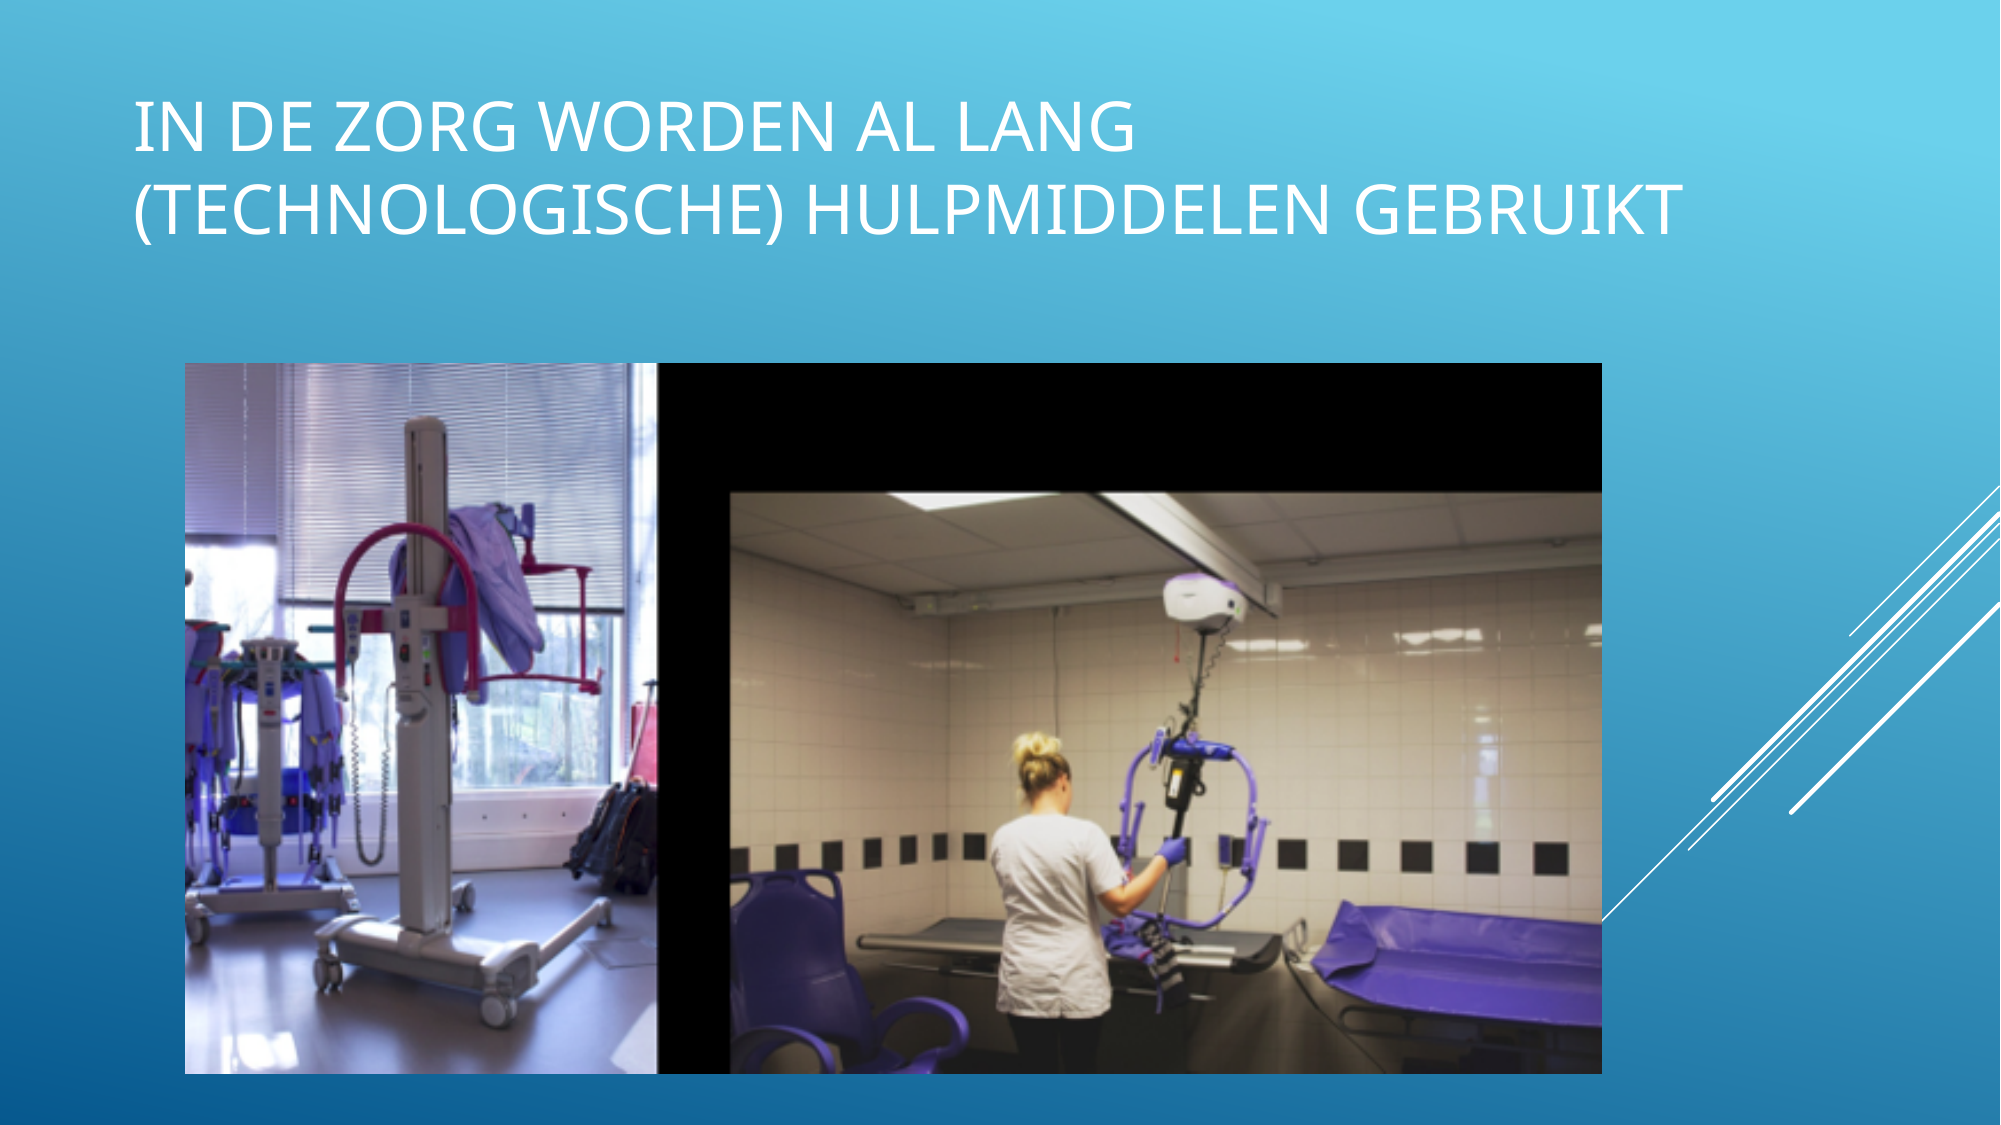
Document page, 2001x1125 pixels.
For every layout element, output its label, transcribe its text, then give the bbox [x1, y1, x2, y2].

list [184, 362, 1602, 1074]
title In de zorg worden al lang (technologische) hulpmiddelen gebruikt [118, 41, 1735, 290]
